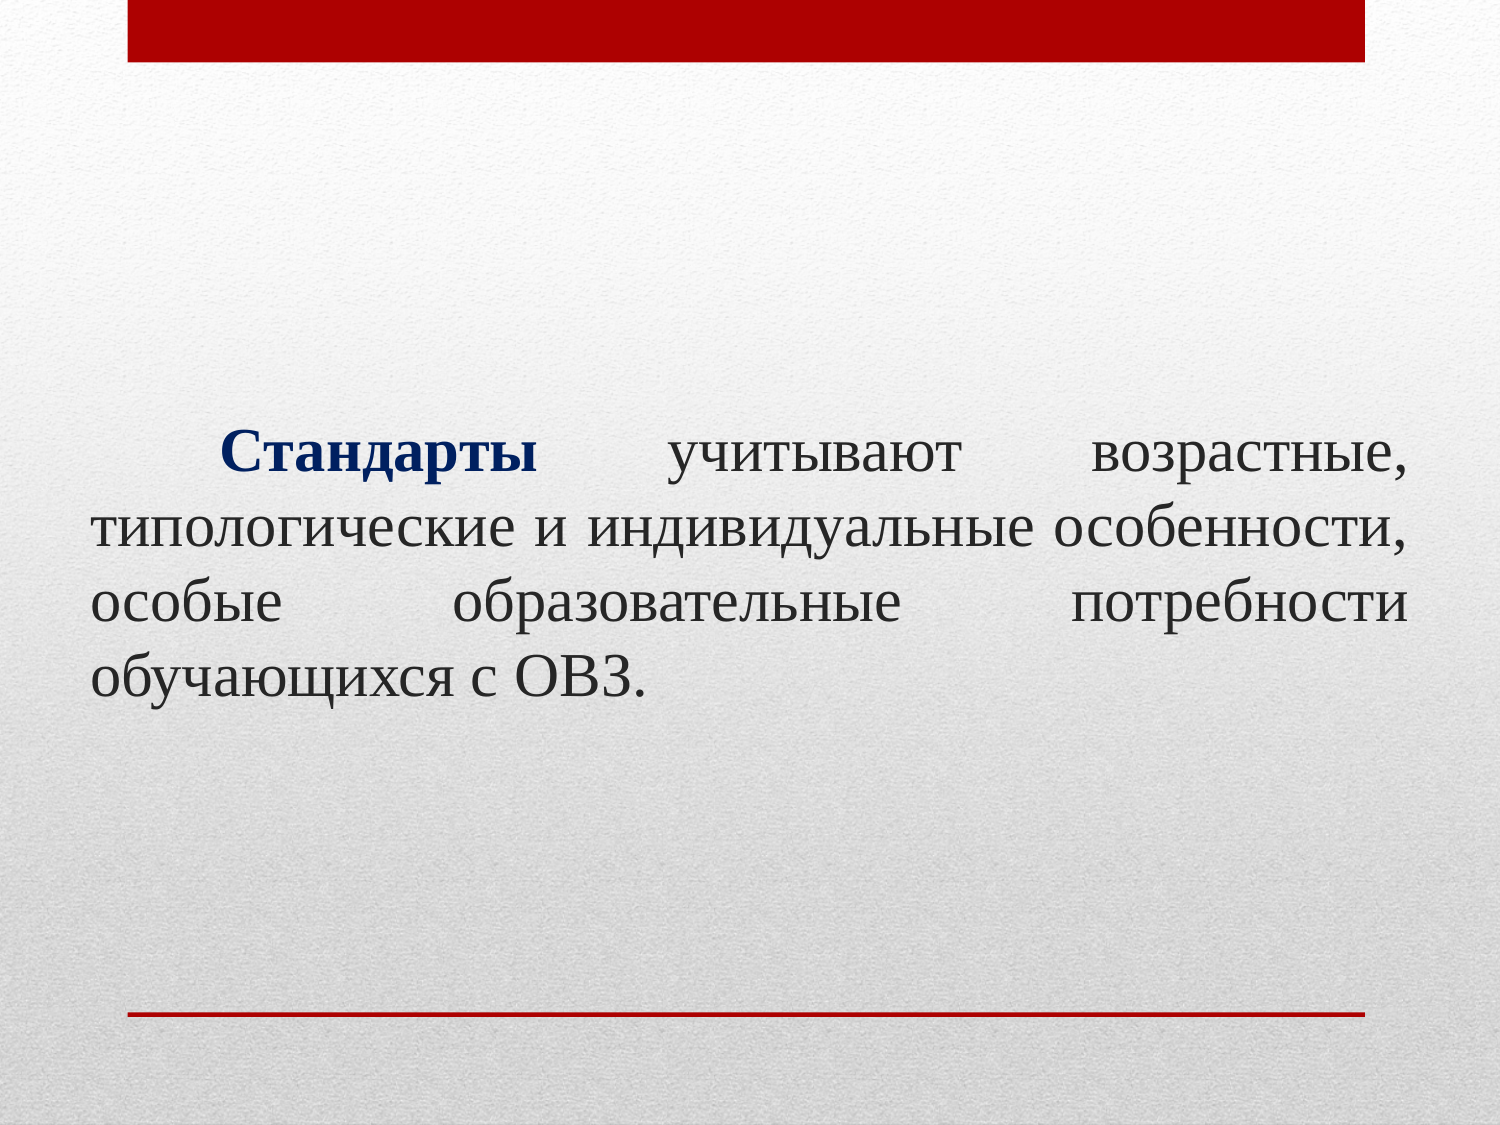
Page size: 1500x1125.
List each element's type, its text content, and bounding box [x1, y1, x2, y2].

title Стандарты учитывают возрастные, типологические и индивидуальные особенности, особые образовательные потребности обучающихся с ОВЗ. [75, 45, 1425, 716]
